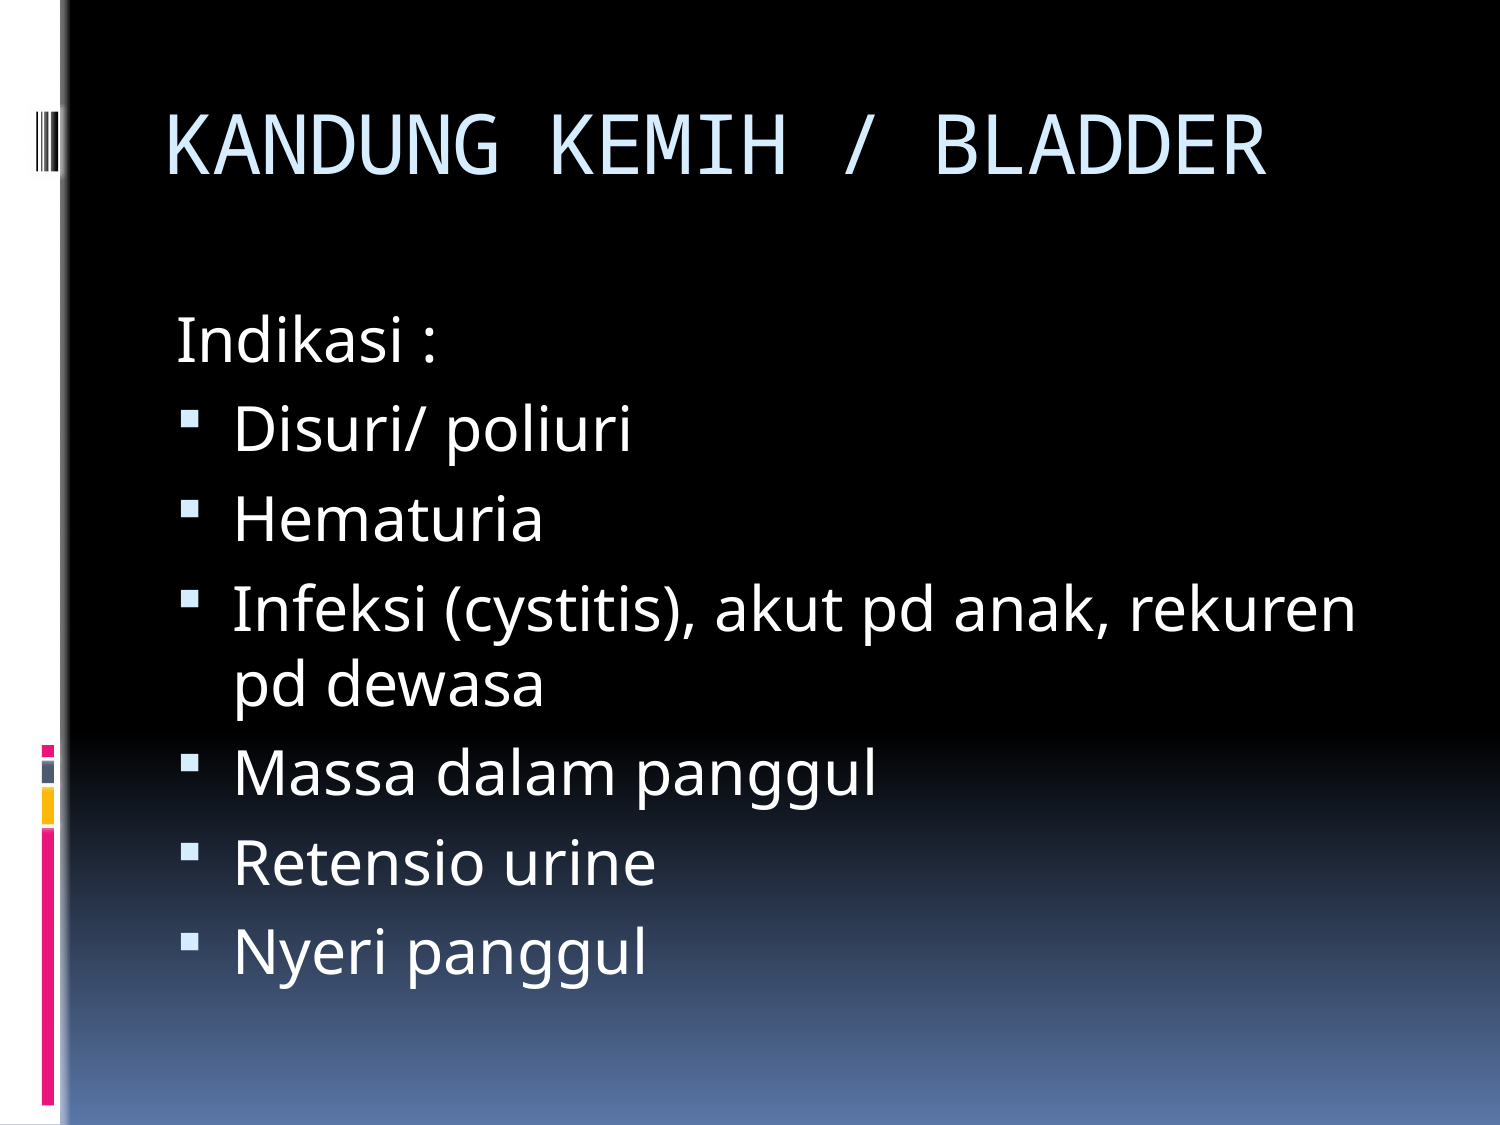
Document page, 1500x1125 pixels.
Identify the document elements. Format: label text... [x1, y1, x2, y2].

list Indikasi : Disuri/ poliuri Hematuria Infeksi (cystitis), akut pd anak, rekuren pd dewasa Massa dalam panggul Retensio urine Nyeri panggul [150, 292, 1425, 1043]
title KANDUNG KEMIH / BLADDER [150, 83, 1425, 234]
